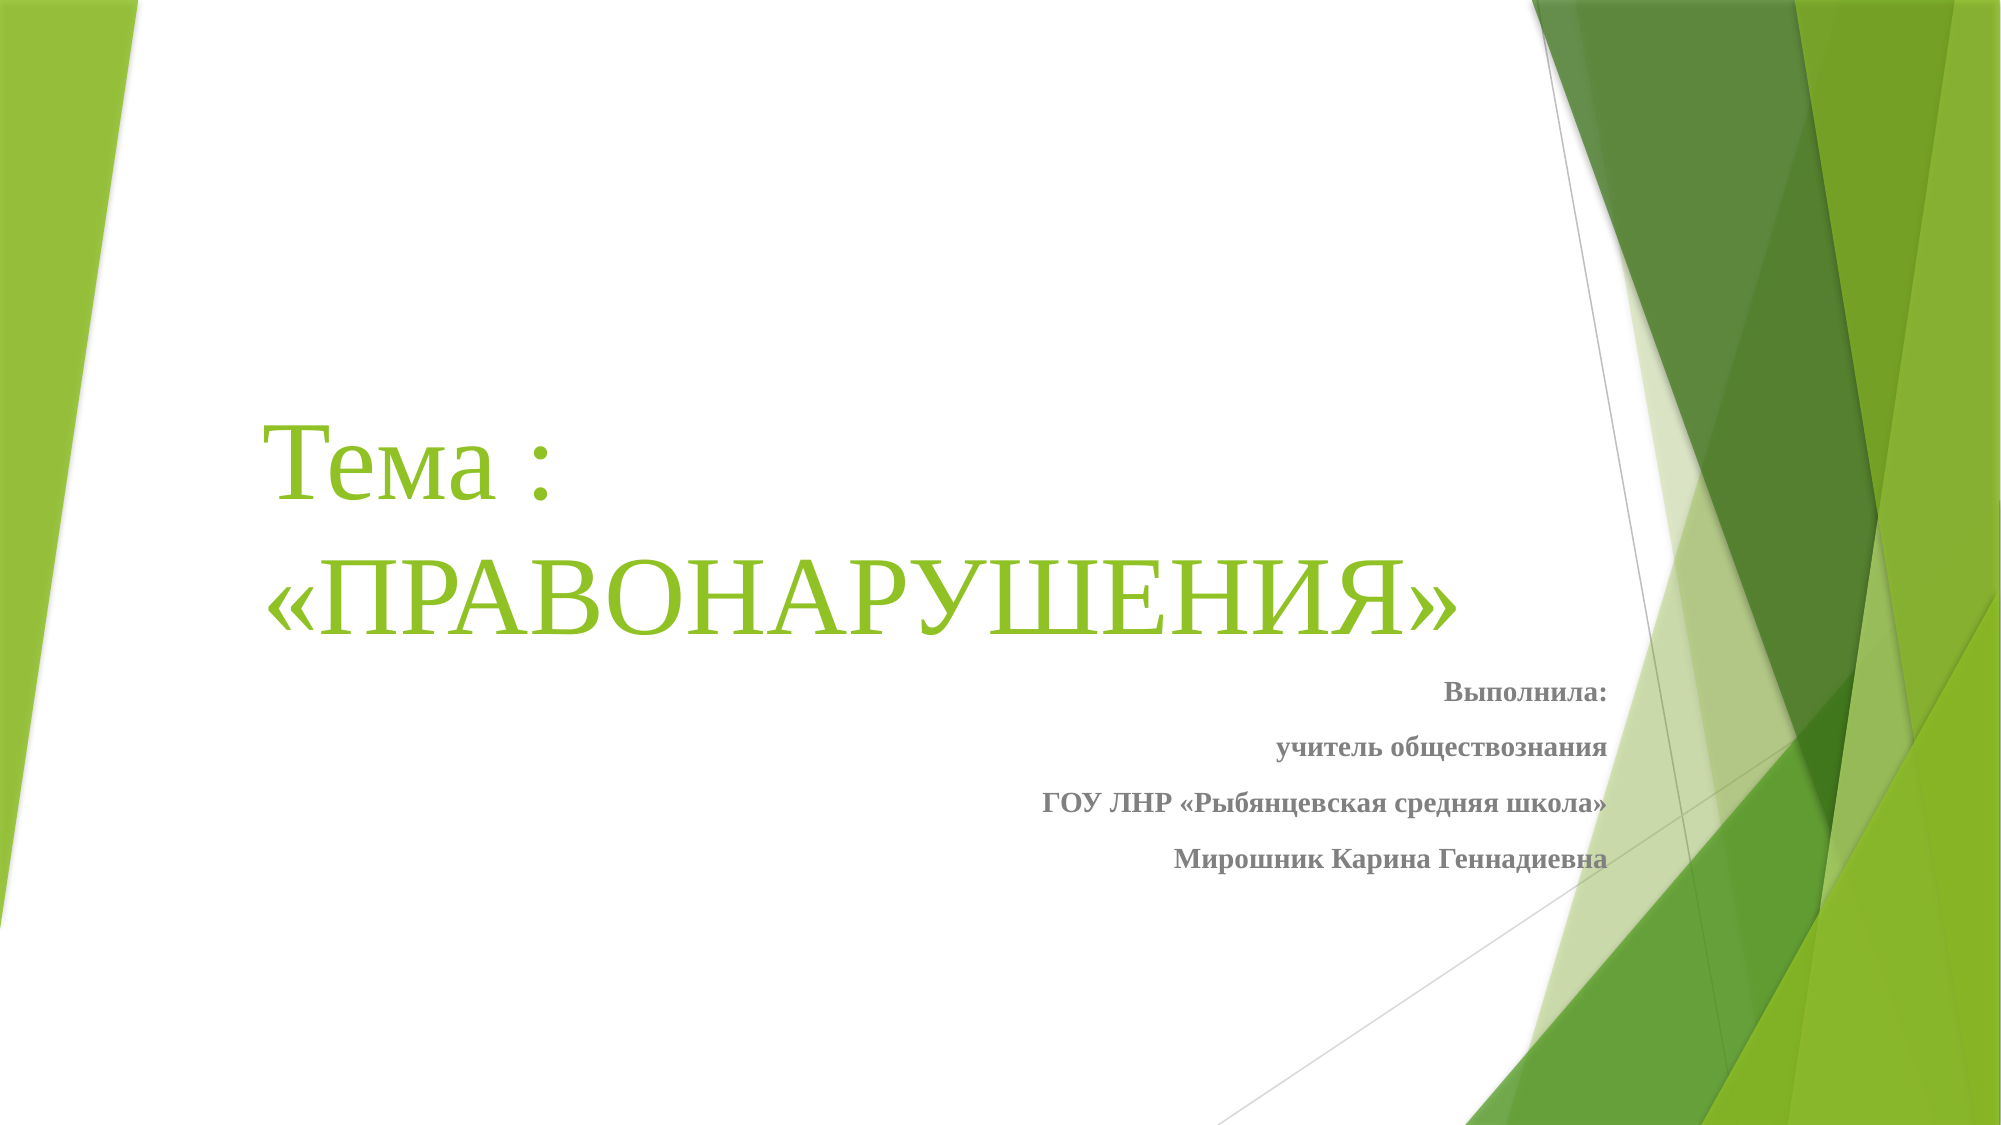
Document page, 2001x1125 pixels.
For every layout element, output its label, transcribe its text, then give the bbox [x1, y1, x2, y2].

subtitle Выполнила: учитель обществознания ГОУ ЛНР «Рыбянцевская средняя школа» Мирошник Карина Геннадиевна [247, 664, 1624, 1032]
title Тема : «ПРАВОНАРУШЕНИЯ» [247, 394, 1522, 664]
